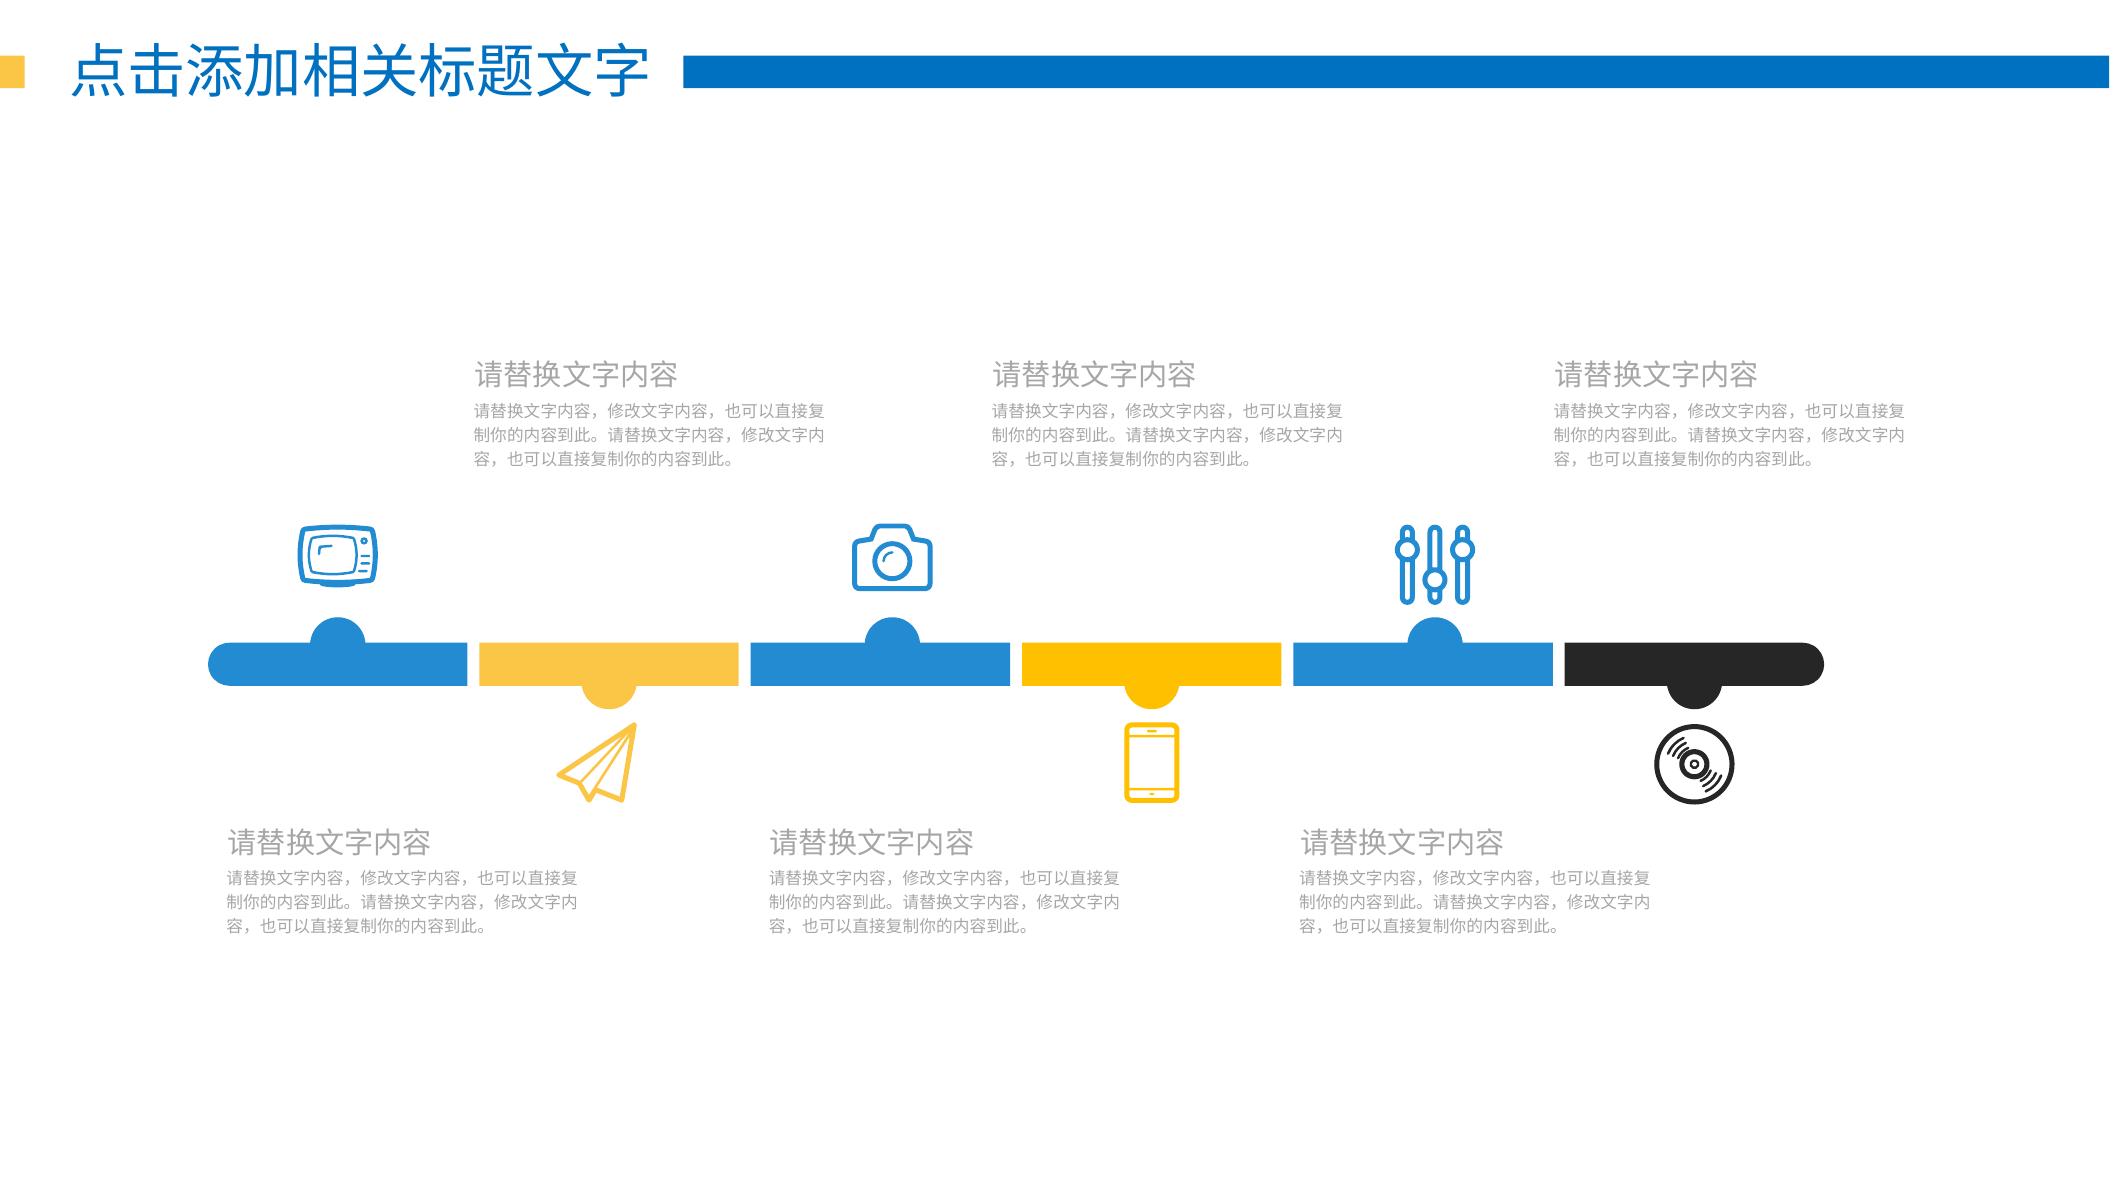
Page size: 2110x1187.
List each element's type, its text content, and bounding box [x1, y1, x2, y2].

text_box 请替换文字内容，修改文字内容，也可以直接复制你的内容到此。请替换文字内容，修改文字内容，也可以直接复制你的内容到此。 [976, 389, 1364, 476]
text_box 请替换文字内容 [1539, 341, 1775, 399]
text_box 点击添加相关标题文字 [54, 26, 667, 112]
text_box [207, 617, 468, 686]
text_box [0, 55, 26, 89]
text_box 请替换文字内容，修改文字内容，也可以直接复制你的内容到此。请替换文字内容，修改文字内容，也可以直接复制你的内容到此。 [1538, 389, 1927, 476]
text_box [852, 523, 933, 592]
text_box 请替换文字内容，修改文字内容，也可以直接复制你的内容到此。请替换文字内容，修改文字内容，也可以直接复制你的内容到此。 [754, 856, 1142, 944]
text_box 请替换文字内容，修改文字内容，也可以直接复制你的内容到此。请替换文字内容，修改文字内容，也可以直接复制你的内容到此。 [1284, 856, 1672, 944]
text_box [1564, 642, 1825, 710]
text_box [1293, 617, 1553, 686]
text_box 请替换文字内容 [459, 341, 695, 399]
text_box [479, 642, 739, 710]
text_box 请替换文字内容，修改文字内容，也可以直接复制你的内容到此。请替换文字内容，修改文字内容，也可以直接复制你的内容到此。 [458, 389, 846, 476]
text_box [1022, 642, 1282, 710]
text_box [750, 617, 1011, 686]
text_box [682, 55, 2110, 89]
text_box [1654, 724, 1735, 805]
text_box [1124, 722, 1180, 803]
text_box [297, 524, 378, 588]
text_box 请替换文字内容 [1285, 809, 1520, 867]
text_box 请替换文字内容 [977, 341, 1213, 399]
text_box 请替换文字内容 [212, 809, 448, 867]
text_box [556, 722, 637, 803]
text_box 请替换文字内容 [755, 809, 990, 867]
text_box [1394, 524, 1476, 605]
text_box 请替换文字内容，修改文字内容，也可以直接复制你的内容到此。请替换文字内容，修改文字内容，也可以直接复制你的内容到此。 [211, 856, 599, 944]
